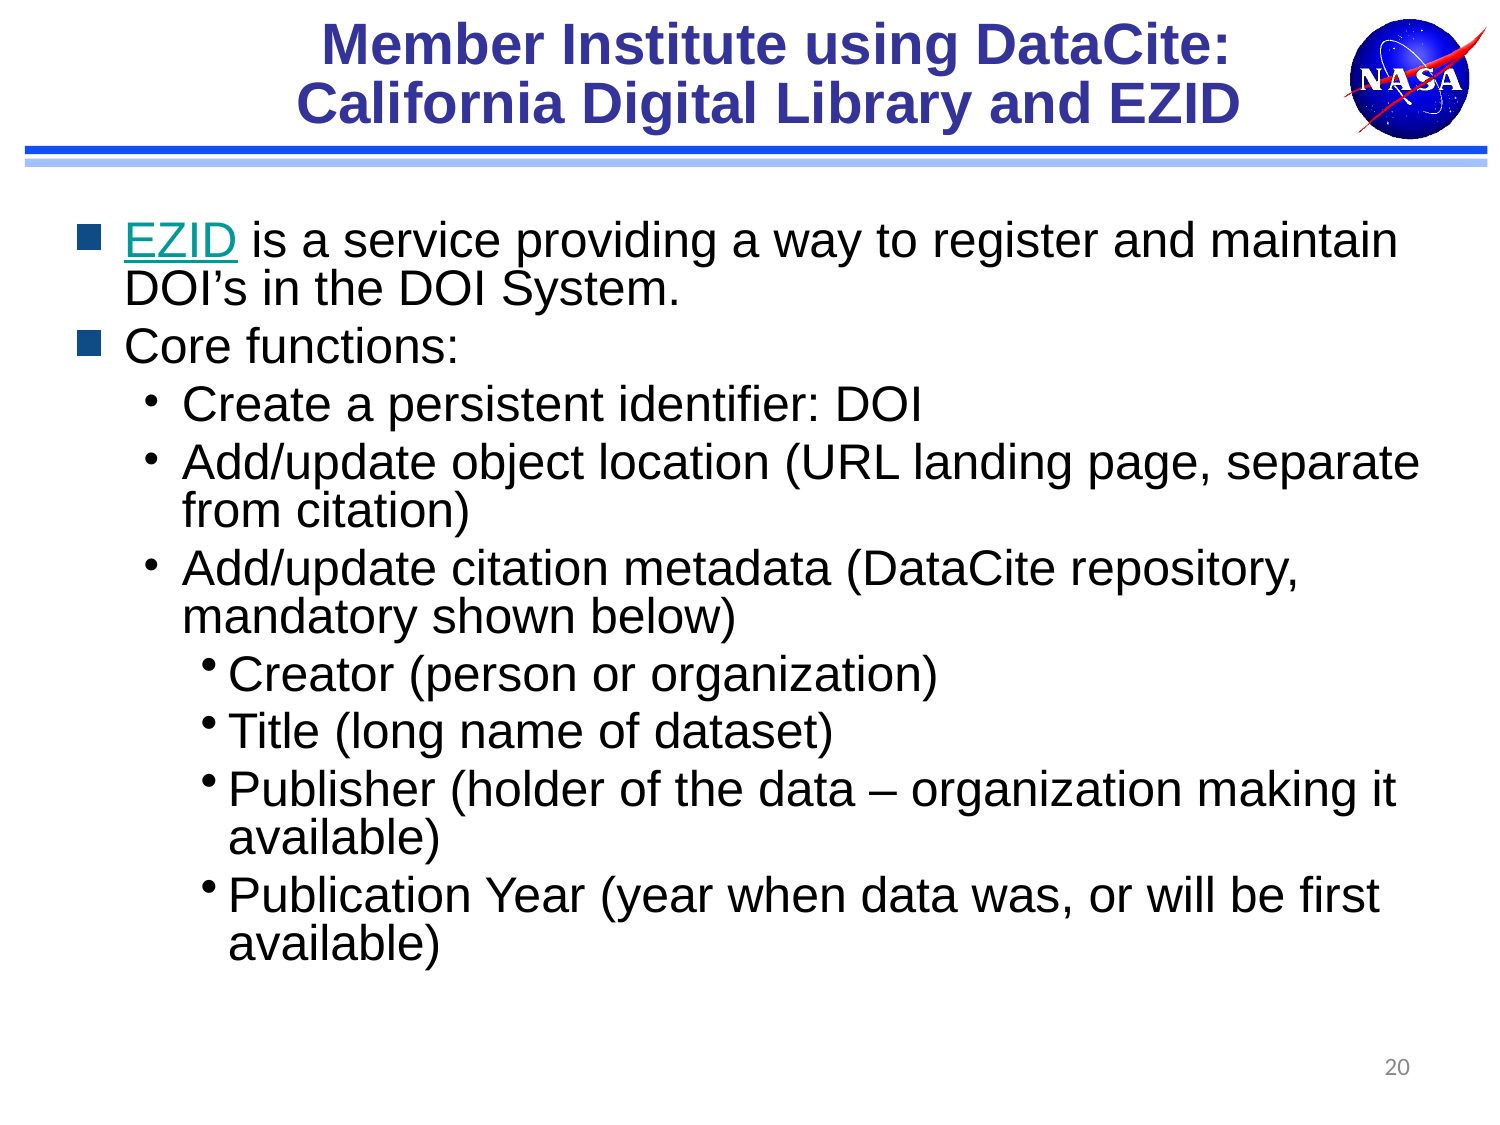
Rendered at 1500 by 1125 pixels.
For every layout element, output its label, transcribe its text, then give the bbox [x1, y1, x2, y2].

picture [77, 330, 101, 356]
picture [1325, 10, 1500, 150]
list EZID is a service providing a way to register and maintain DOI’s in the DOI System. Core functions: Create a persistent identifier: DOI Add/update object location (URL landing page, separate from citation) Add/update citation metadata (DataCite repository, mandatory shown below) Creator (person or organization) Title (long name of dataset) Publisher (holder of the data – organization making it available) Publication Year (year when data was, or will be first available) [62, 211, 1446, 1055]
picture [77, 224, 101, 250]
slide_number 20 [1074, 1042, 1426, 1103]
title Member Institute using DataCite: California Digital Library and EZID [207, 5, 1348, 147]
